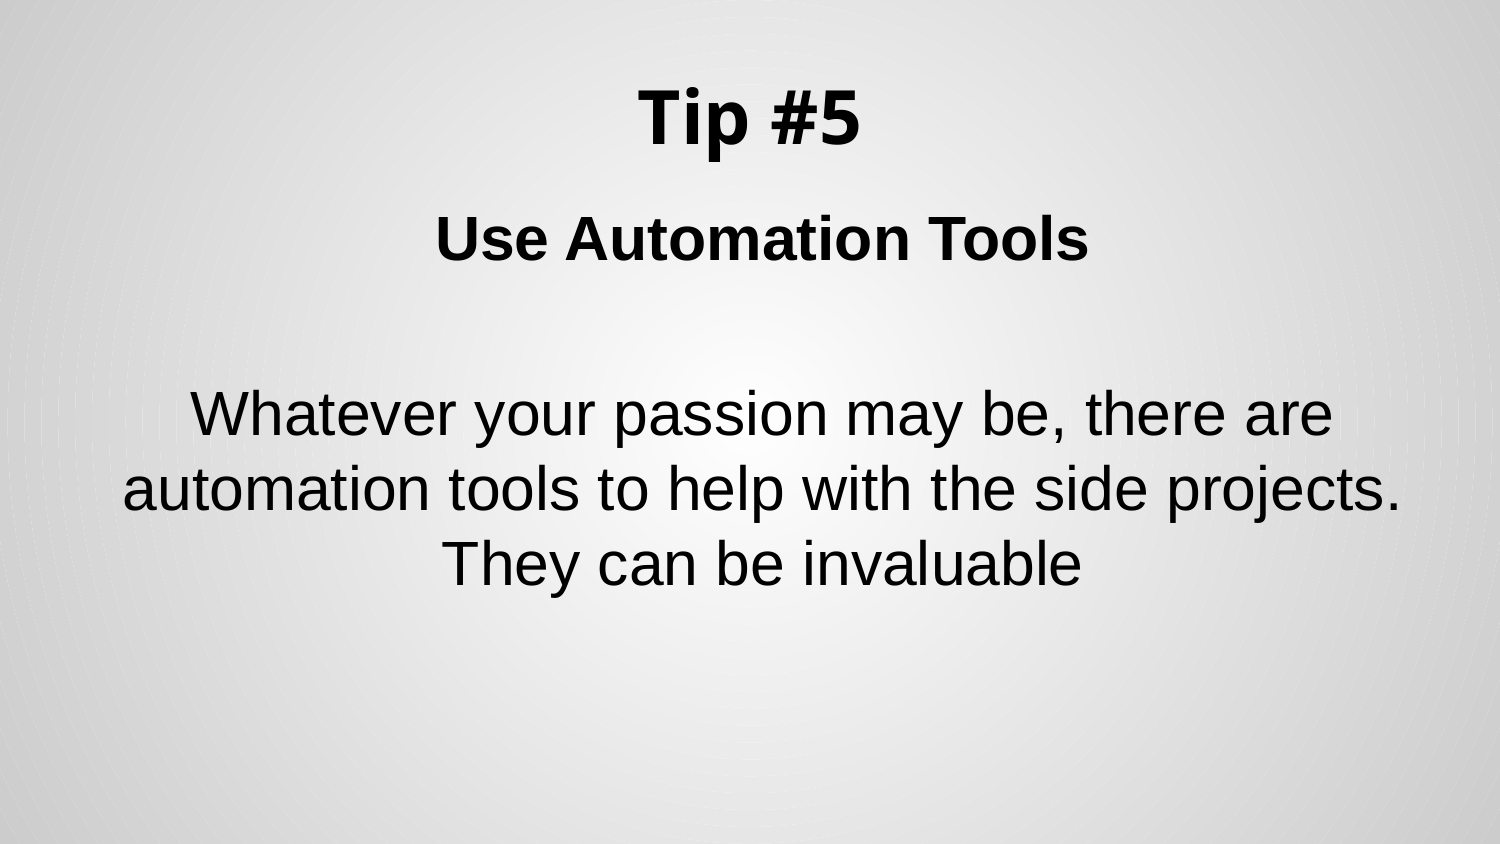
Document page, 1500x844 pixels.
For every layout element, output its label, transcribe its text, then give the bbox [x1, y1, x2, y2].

list Use Automation Tools Whatever your passion may be, there are automation tools to help with the side projects. They can be invaluable [101, 183, 1425, 762]
title Tip #5 [75, 33, 1425, 175]
